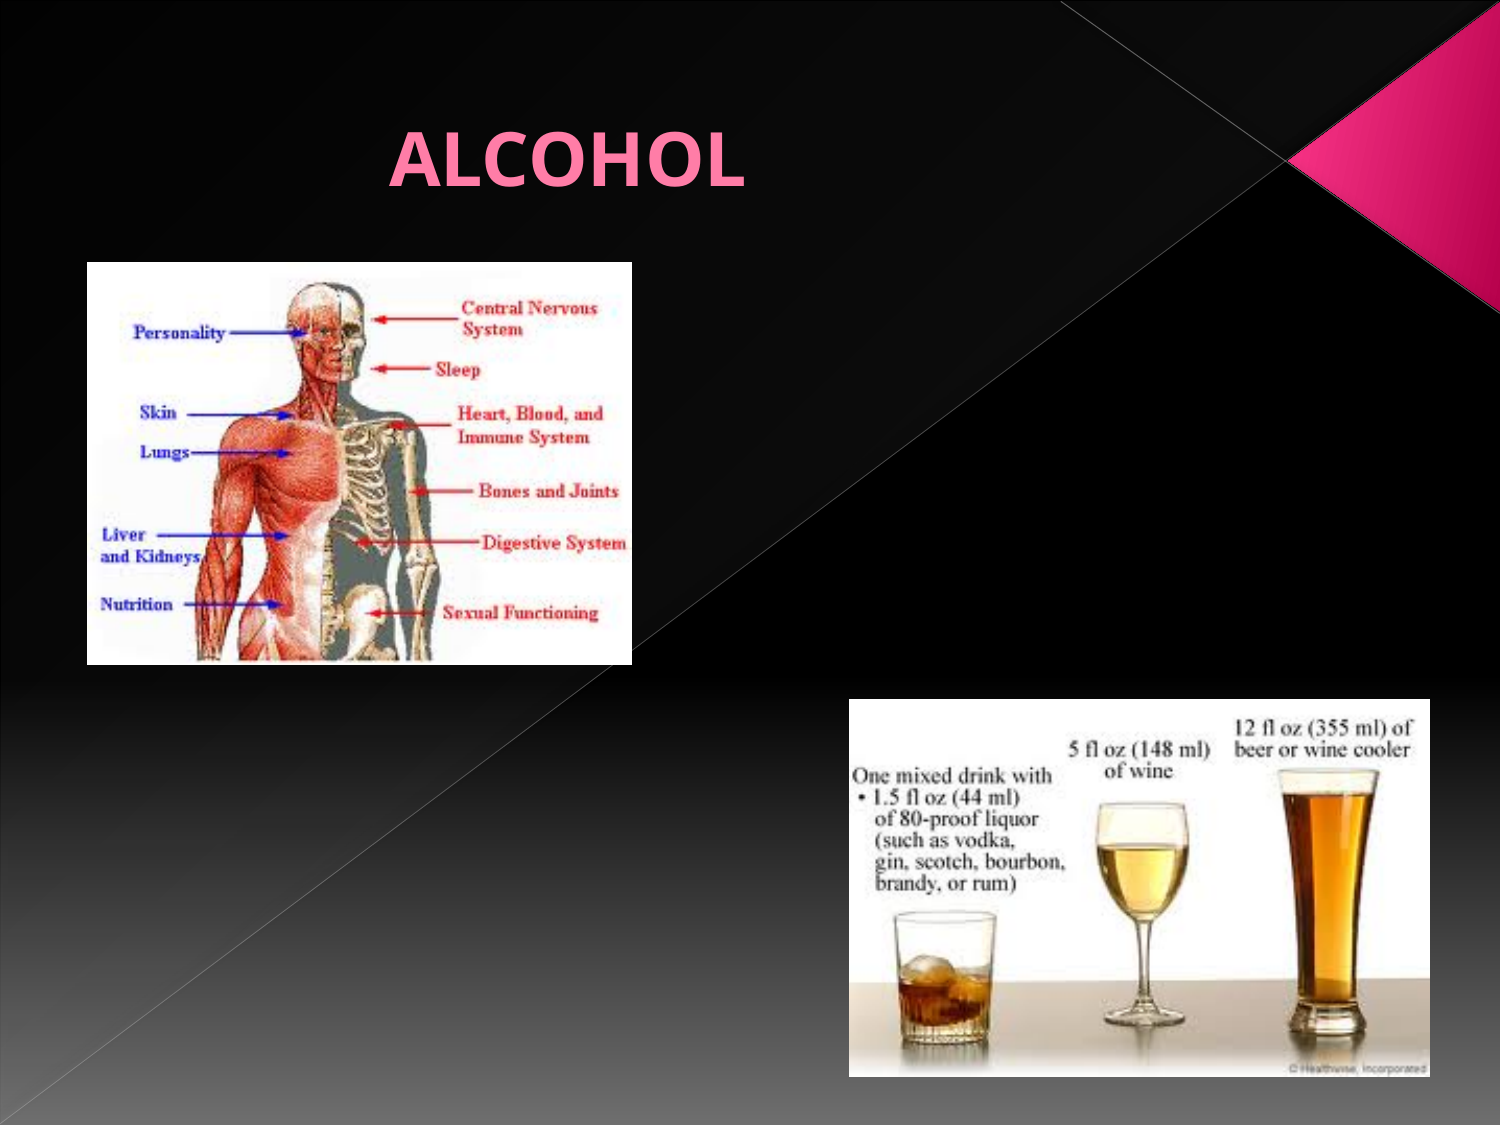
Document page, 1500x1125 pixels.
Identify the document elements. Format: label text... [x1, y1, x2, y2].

title ALCOHOL [62, 44, 1250, 268]
picture [87, 262, 632, 665]
picture [849, 699, 1430, 1078]
